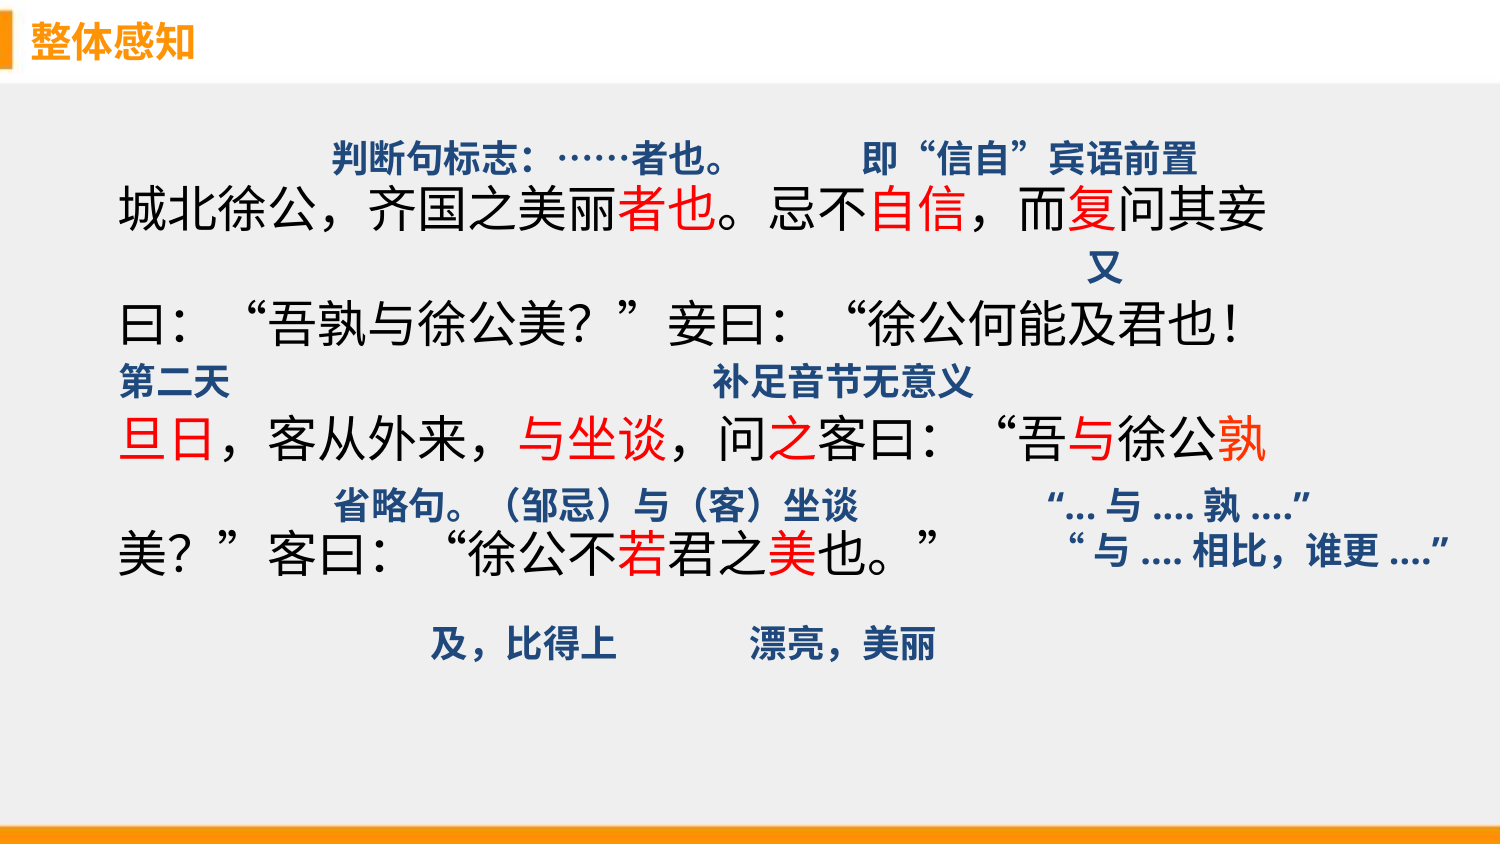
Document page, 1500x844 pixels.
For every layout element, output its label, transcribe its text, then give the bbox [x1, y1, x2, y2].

text_box 及，比得上 [416, 612, 634, 673]
text_box 整体感知 [15, 0, 239, 82]
text_box 省略句。（邹忌）与（客）坐谈 [319, 474, 874, 535]
text_box 即“信自”宾语前置 [846, 127, 1214, 188]
text_box 第二天 [103, 350, 247, 410]
text_box 补足音节无意义 [697, 350, 991, 410]
picture [0, 0, 1500, 844]
text_box 城北徐公，齐国之美丽者也。忌不自信，而复问其妾 曰：“吾孰与徐公美？”妾曰：“徐公何能及君也！ 旦日，客从外来，与坐谈，问之客曰：“吾与徐公孰 美？”客曰：“徐公不若君之美也。” [103, 140, 1500, 590]
text_box 判断句标志：……者也。 [316, 127, 803, 233]
text_box 漂亮，美丽 [735, 612, 953, 673]
text_box 又 [1071, 236, 1212, 296]
text_box “...与....孰....” “与....相比，谁更....” [1032, 474, 1464, 580]
